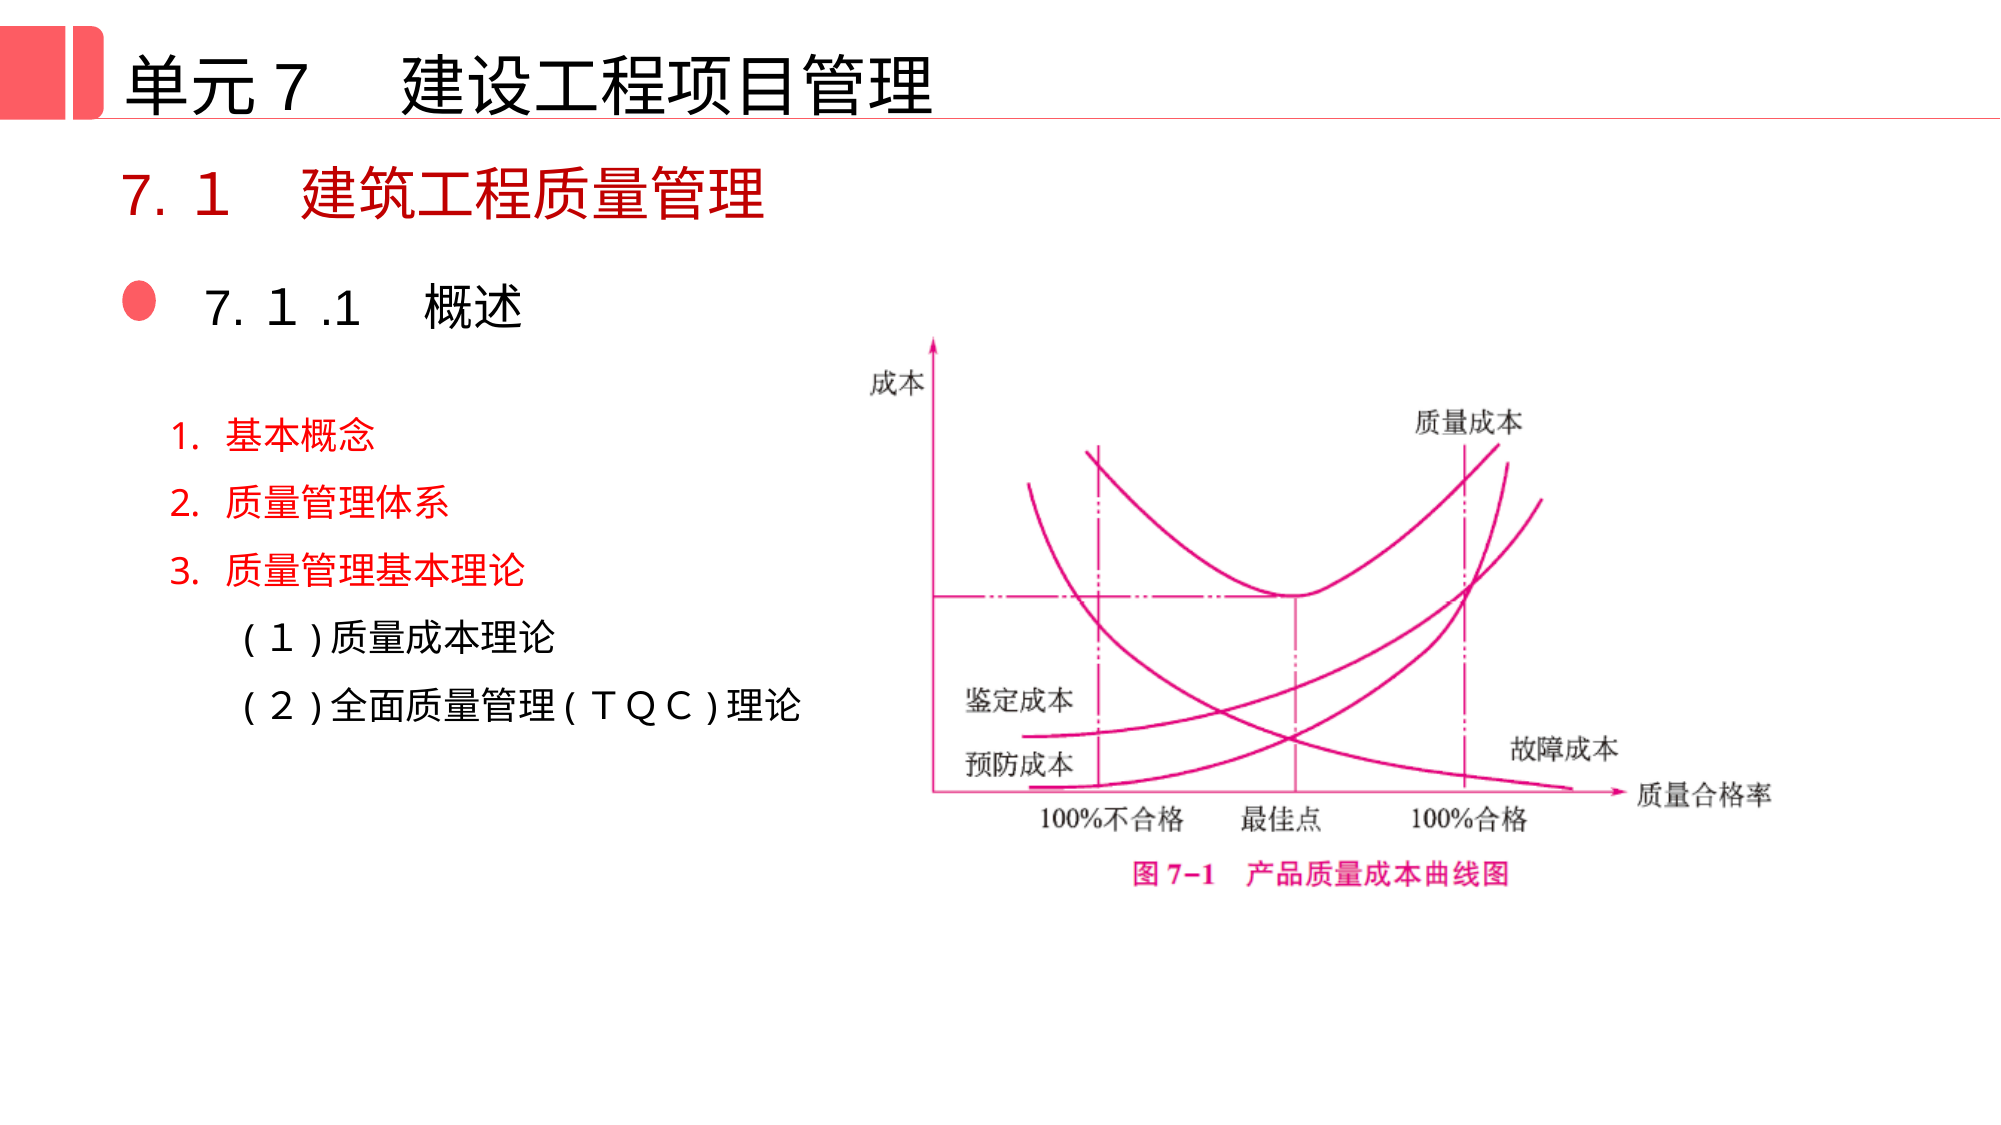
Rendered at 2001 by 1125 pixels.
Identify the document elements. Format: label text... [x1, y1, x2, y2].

text_box [122, 280, 156, 321]
list 单元7 建设工程项目管理 [108, 12, 1891, 248]
text_box 7.１ 建筑工程质量管理 [105, 149, 781, 235]
picture [839, 322, 1846, 897]
text_box 基本概念 质量管理体系 质量管理基本理论 (１)质量成本理论 (２)全面质量管理(ＴＱＣ)理论 [154, 381, 839, 802]
text_box 7.１.1 概述 [189, 268, 1177, 344]
